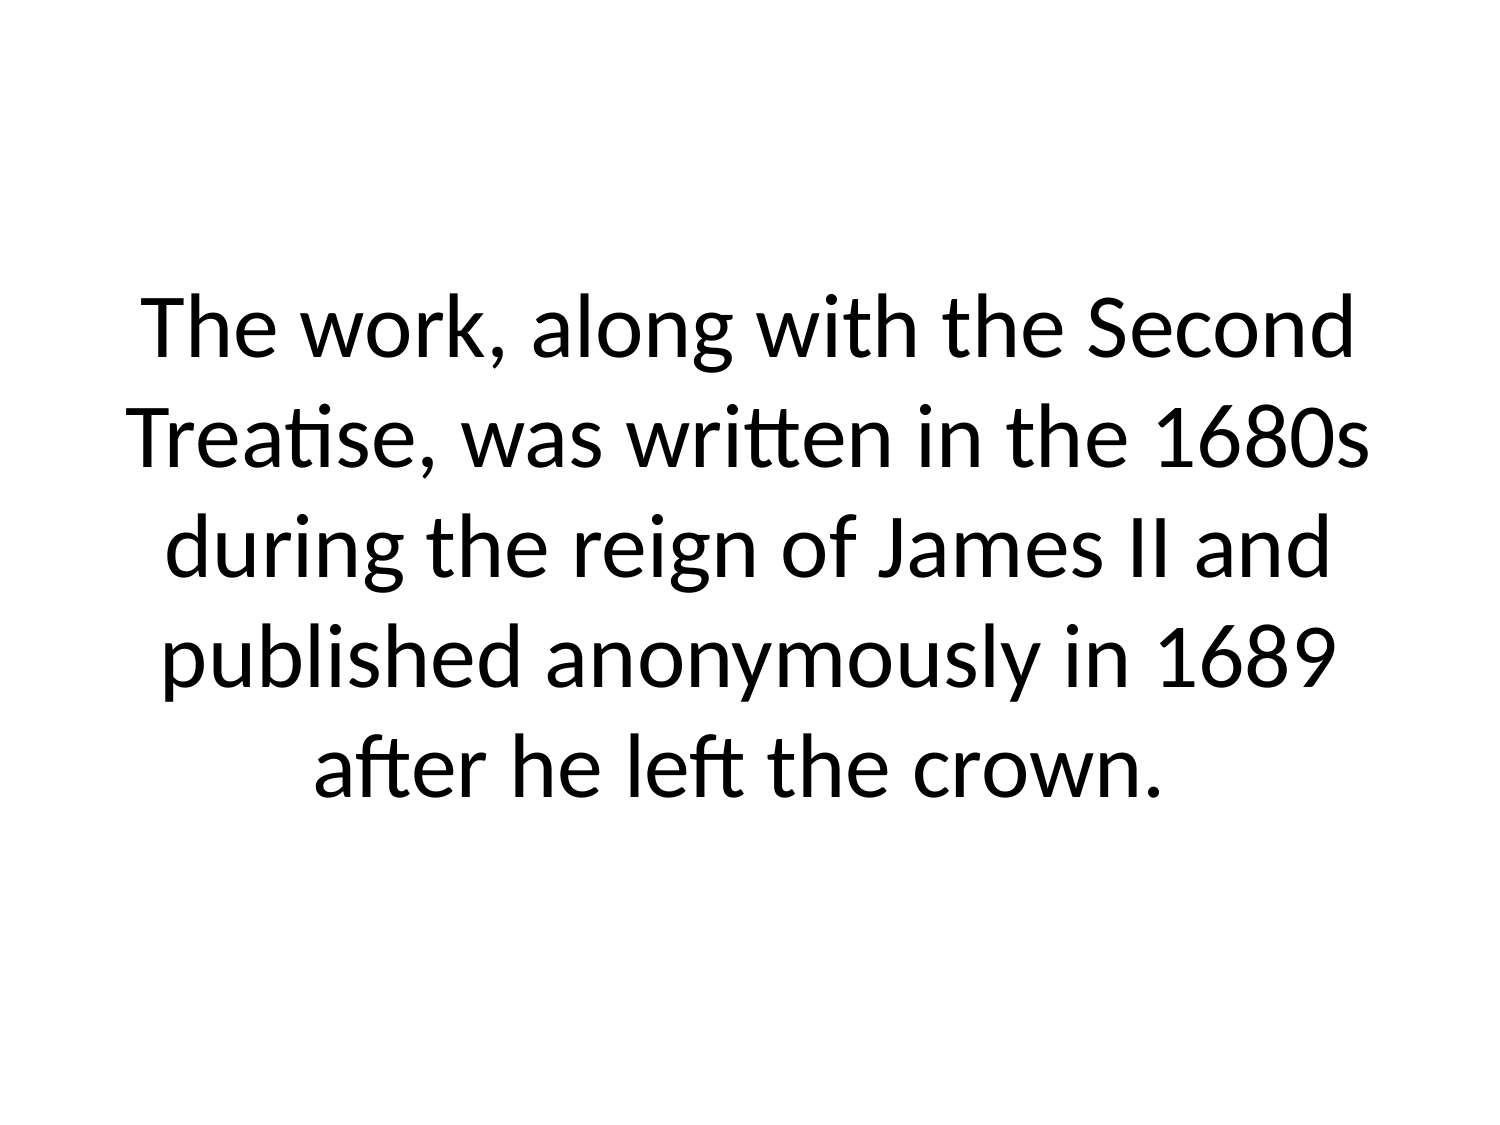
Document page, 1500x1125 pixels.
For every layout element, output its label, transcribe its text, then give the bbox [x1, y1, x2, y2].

title The work, along with the Second Treatise, was written in the 1680s during the reign of James II and published anonymously in 1689 after he left the crown. [74, 44, 1426, 1038]
